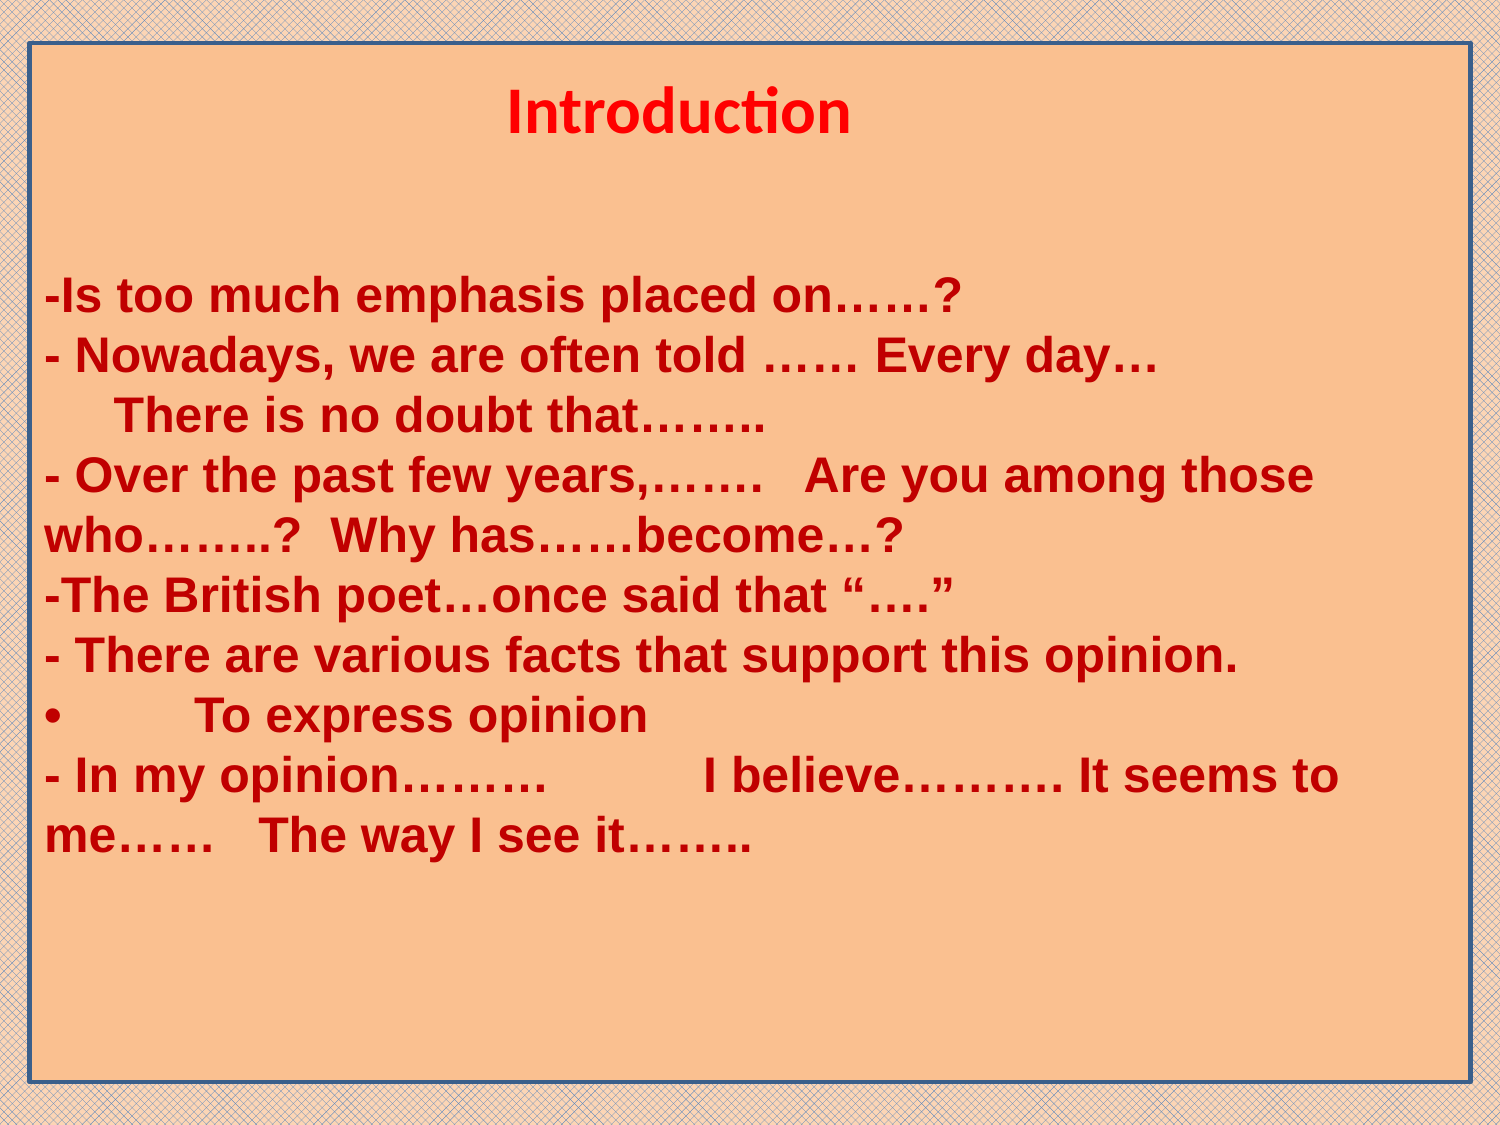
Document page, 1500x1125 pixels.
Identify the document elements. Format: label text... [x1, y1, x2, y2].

text_box Introduction [491, 59, 868, 155]
text_box -Is too much emphasis placed on……? - Nowadays, we are often told …… Every day… There is no doubt that…….. - Over the past few years,……. Are you among those who……..? Why has……become…? -The British poet…once said that “….” - There are various facts that support this opinion. • To express opinion - In my opinion……… I believe………. It seems to me…… The way I see it…….. [27, 41, 1473, 1084]
